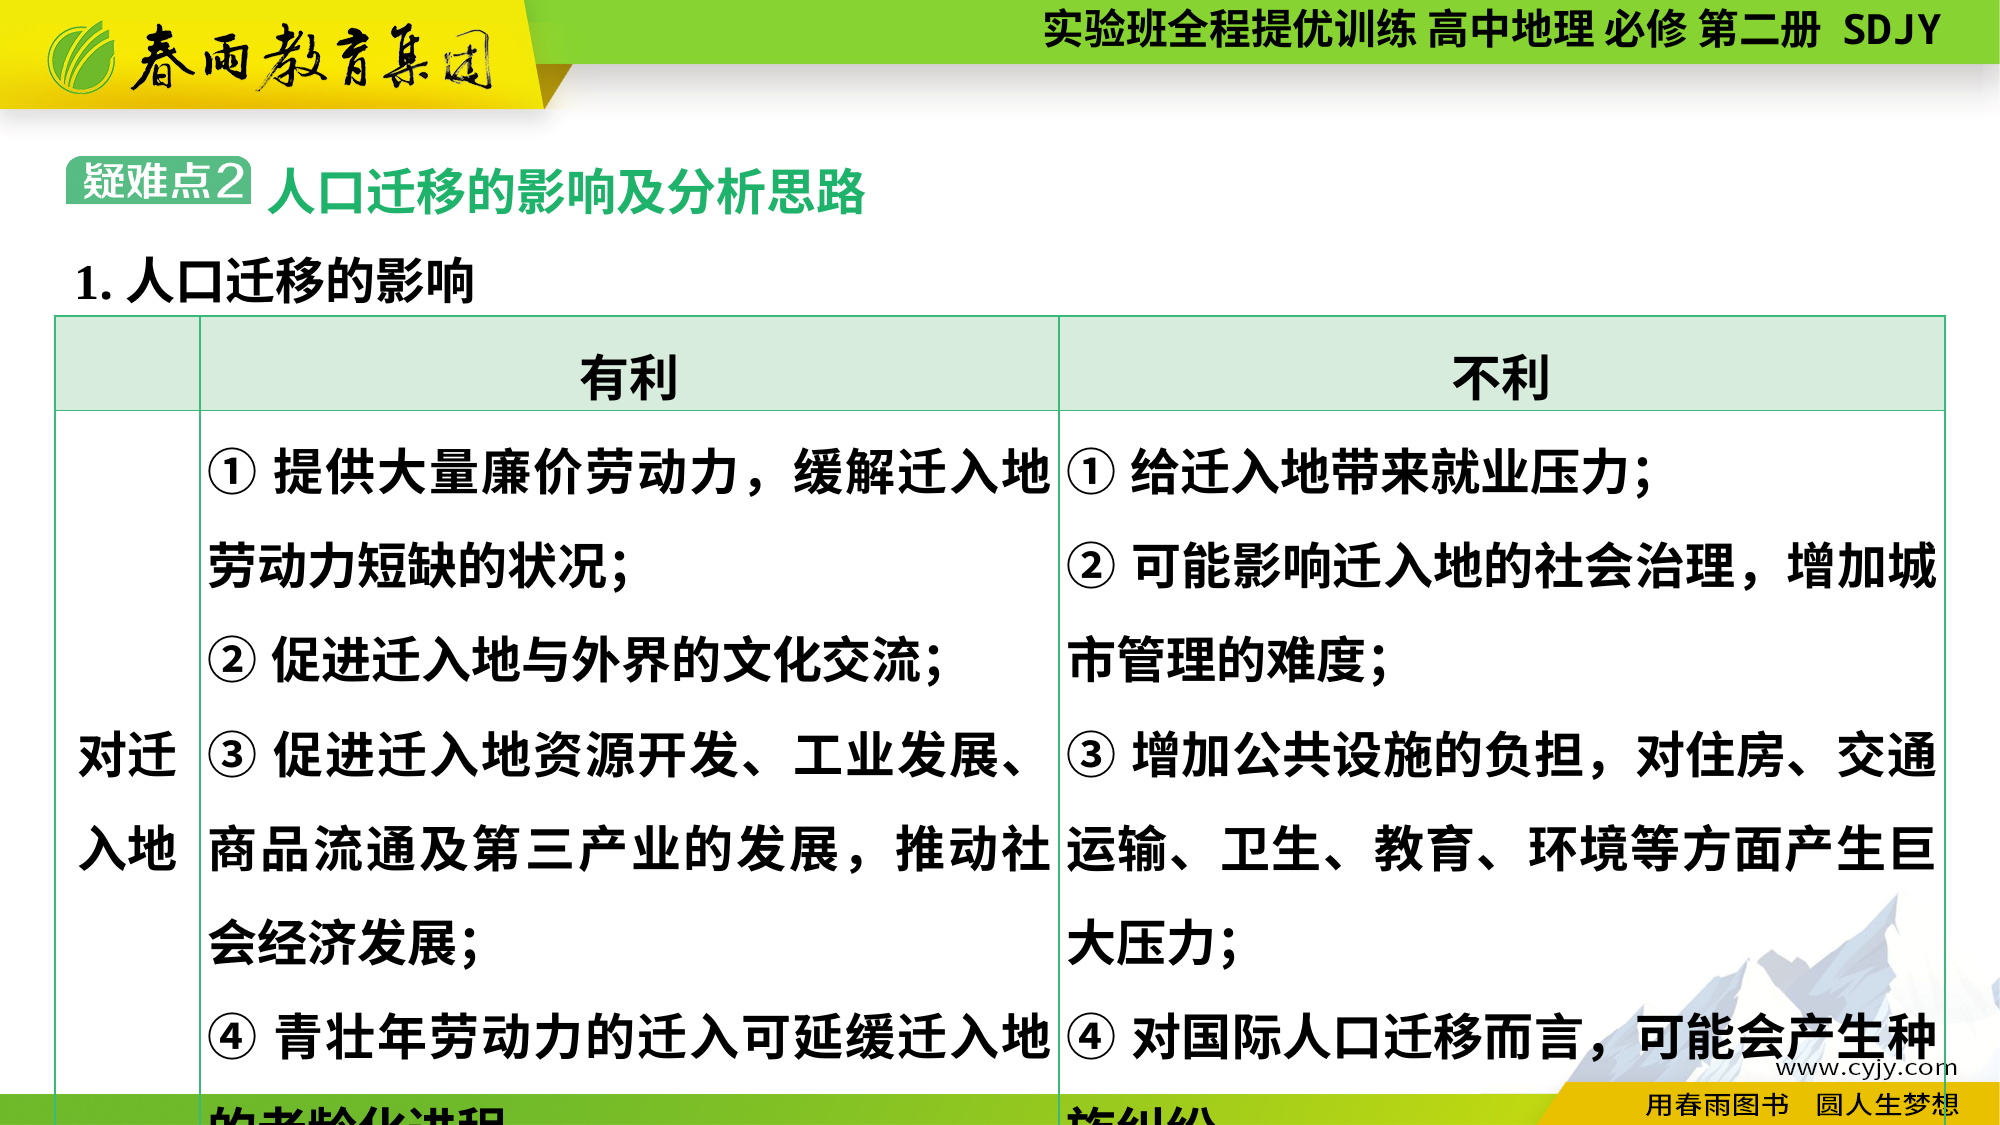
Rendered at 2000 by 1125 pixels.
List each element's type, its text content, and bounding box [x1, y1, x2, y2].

table_header [56, 317, 199, 410]
picture [0, 0, 2000, 1125]
list 人口迁移的影响及分析思路 1.人口迁移的影响 [59, 122, 1944, 315]
picture [66, 156, 251, 209]
table_cell ①提供大量廉价劳动力，缓解迁入地劳动力短缺的状况； ②促进迁入地与外界的文化交流； ③促进迁入地资源开发、工业发展、商品流通及第三产业的发展，推动社会经济发展； ④青壮年劳动力的迁入可延缓迁入地的老龄化进程 [201, 411, 1058, 1125]
table_header 有利 [201, 317, 1058, 410]
table_cell ①给迁入地带来就业压力； ②可能影响迁入地的社会治理，增加城市管理的难度； ③增加公共设施的负担，对住房、交通运输、卫生、教育、环境等方面产生巨大压力； ④对国际人口迁移而言，可能会产生种族纠纷 [1060, 411, 1944, 1125]
table_cell 对迁 入地 [56, 411, 199, 1125]
table_header 不利 [1060, 317, 1944, 410]
